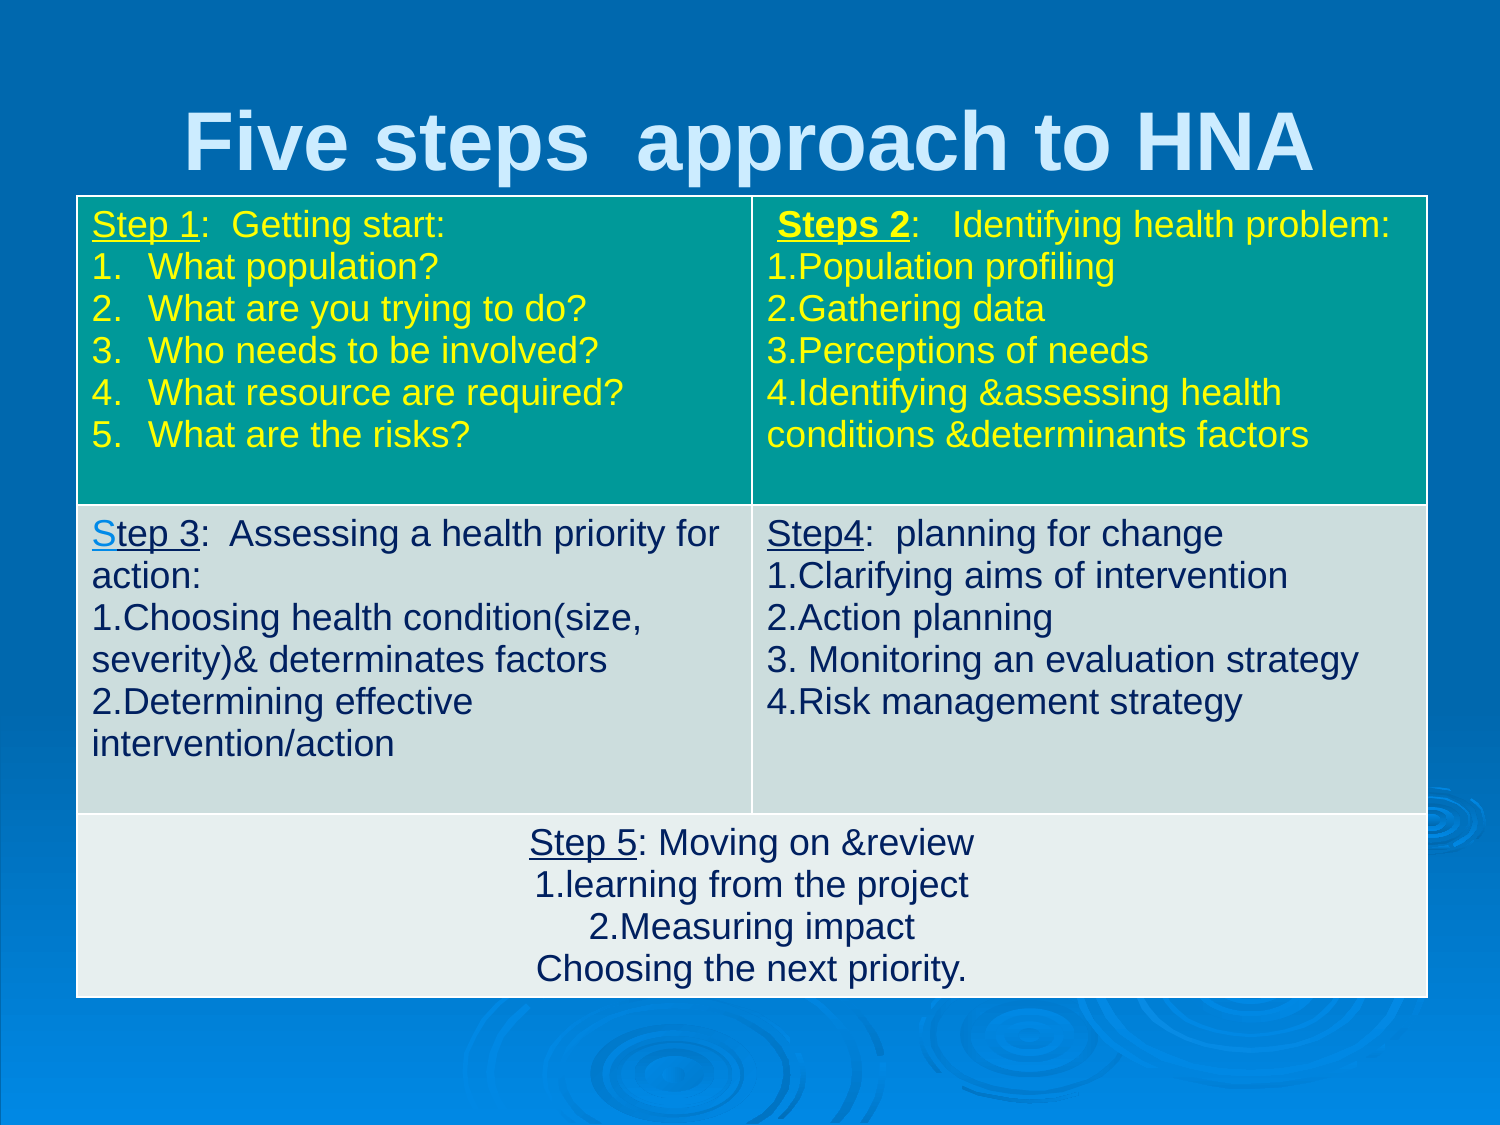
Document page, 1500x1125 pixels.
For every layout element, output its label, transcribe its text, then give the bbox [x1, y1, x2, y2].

table_cell Step4: planning for change 1.Clarifying aims of intervention 2.Action planning 3. Monitoring an evaluation strategy 4.Risk management strategy [753, 506, 1426, 813]
table_cell Step 5: Moving on &review 1.learning from the project 2.Measuring impact Choosing the next priority. [78, 815, 1426, 996]
table_header Step 1: Getting start: What population? What are you trying to do? Who needs to be involved? What resource are required? What are the risks? [78, 197, 751, 504]
title Five steps approach to HNA [74, 89, 1426, 185]
table_header Steps 2: Identifying health problem: 1.Population profiling 2.Gathering data 3.Perceptions of needs 4.Identifying &assessing health conditions &determinants factors [753, 197, 1426, 504]
table_cell Step 3: Assessing a health priority for action: 1.Choosing health condition(size, severity)& determinates factors 2.Determining effective intervention/action [78, 506, 751, 813]
